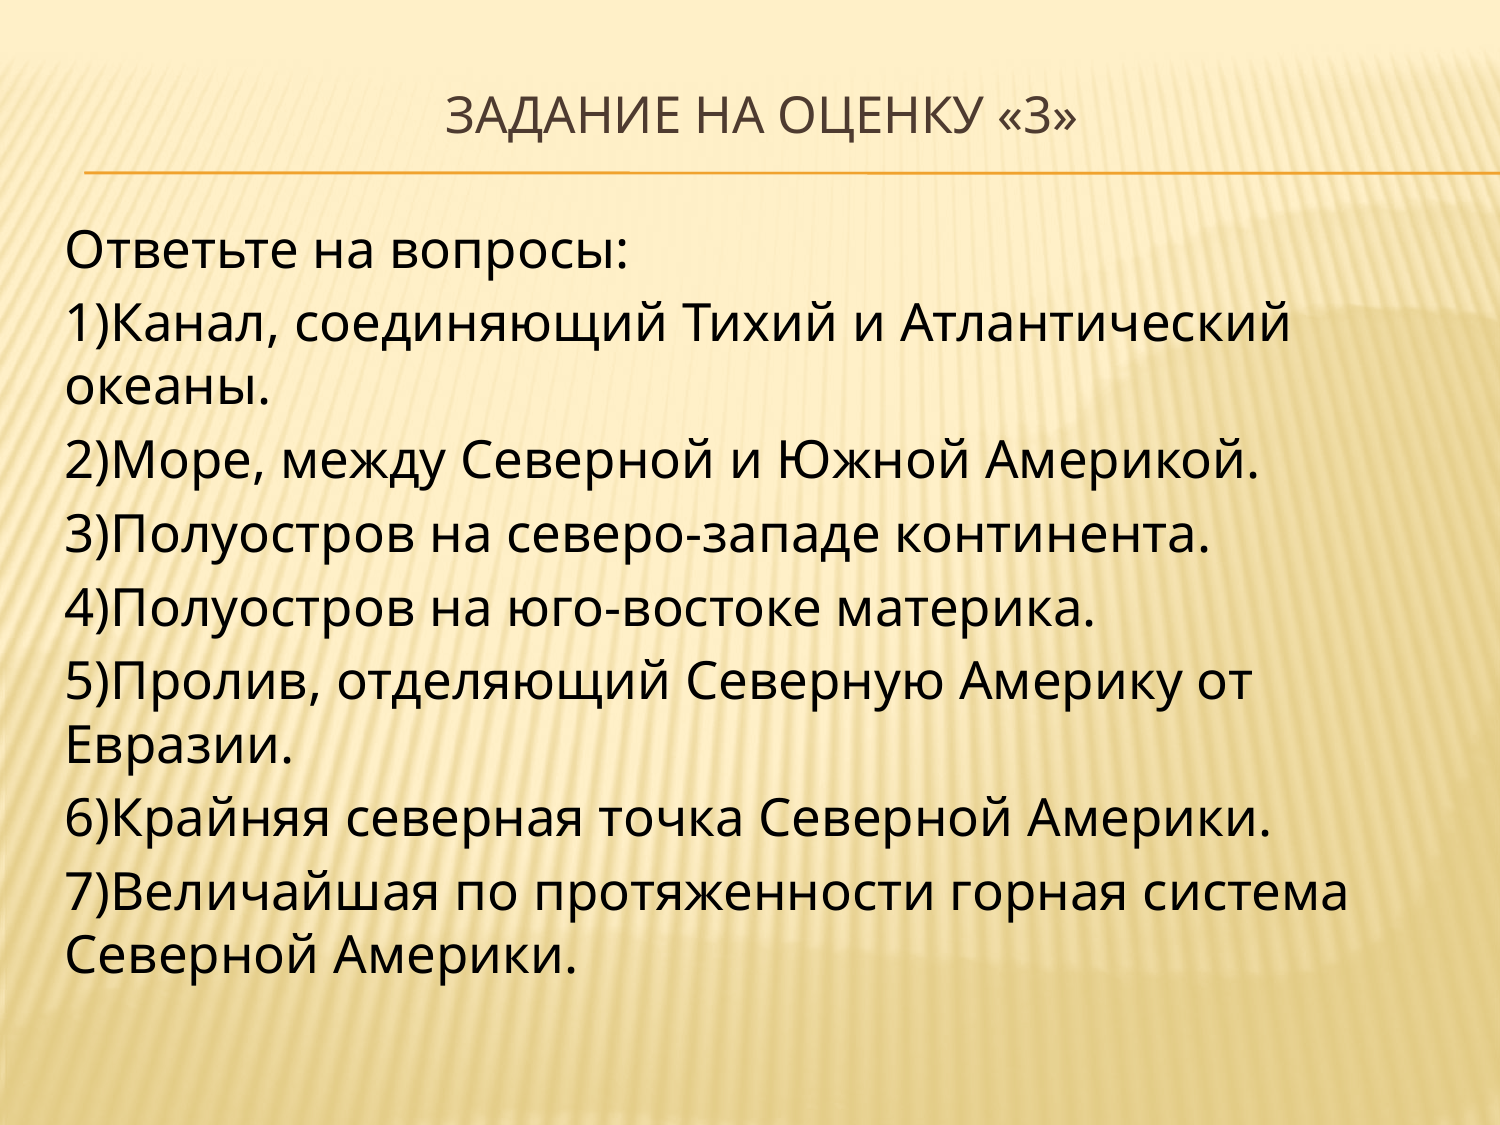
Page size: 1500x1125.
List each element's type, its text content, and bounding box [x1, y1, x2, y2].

title Задание на оценку «3» [50, 75, 1475, 208]
list Ответьте на вопросы: 1)Канал, соединяющий Тихий и Атлантический океаны. 2)Море, между Северной и Южной Америкой. 3)Полуостров на северо-западе континента. 4)Полуостров на юго-востоке материка. 5)Пролив, отделяющий Северную Америку от Евразии. 6)Крайняя северная точка Северной Америки. 7)Величайшая по протяженности горная система Северной Америки. [50, 208, 1475, 998]
